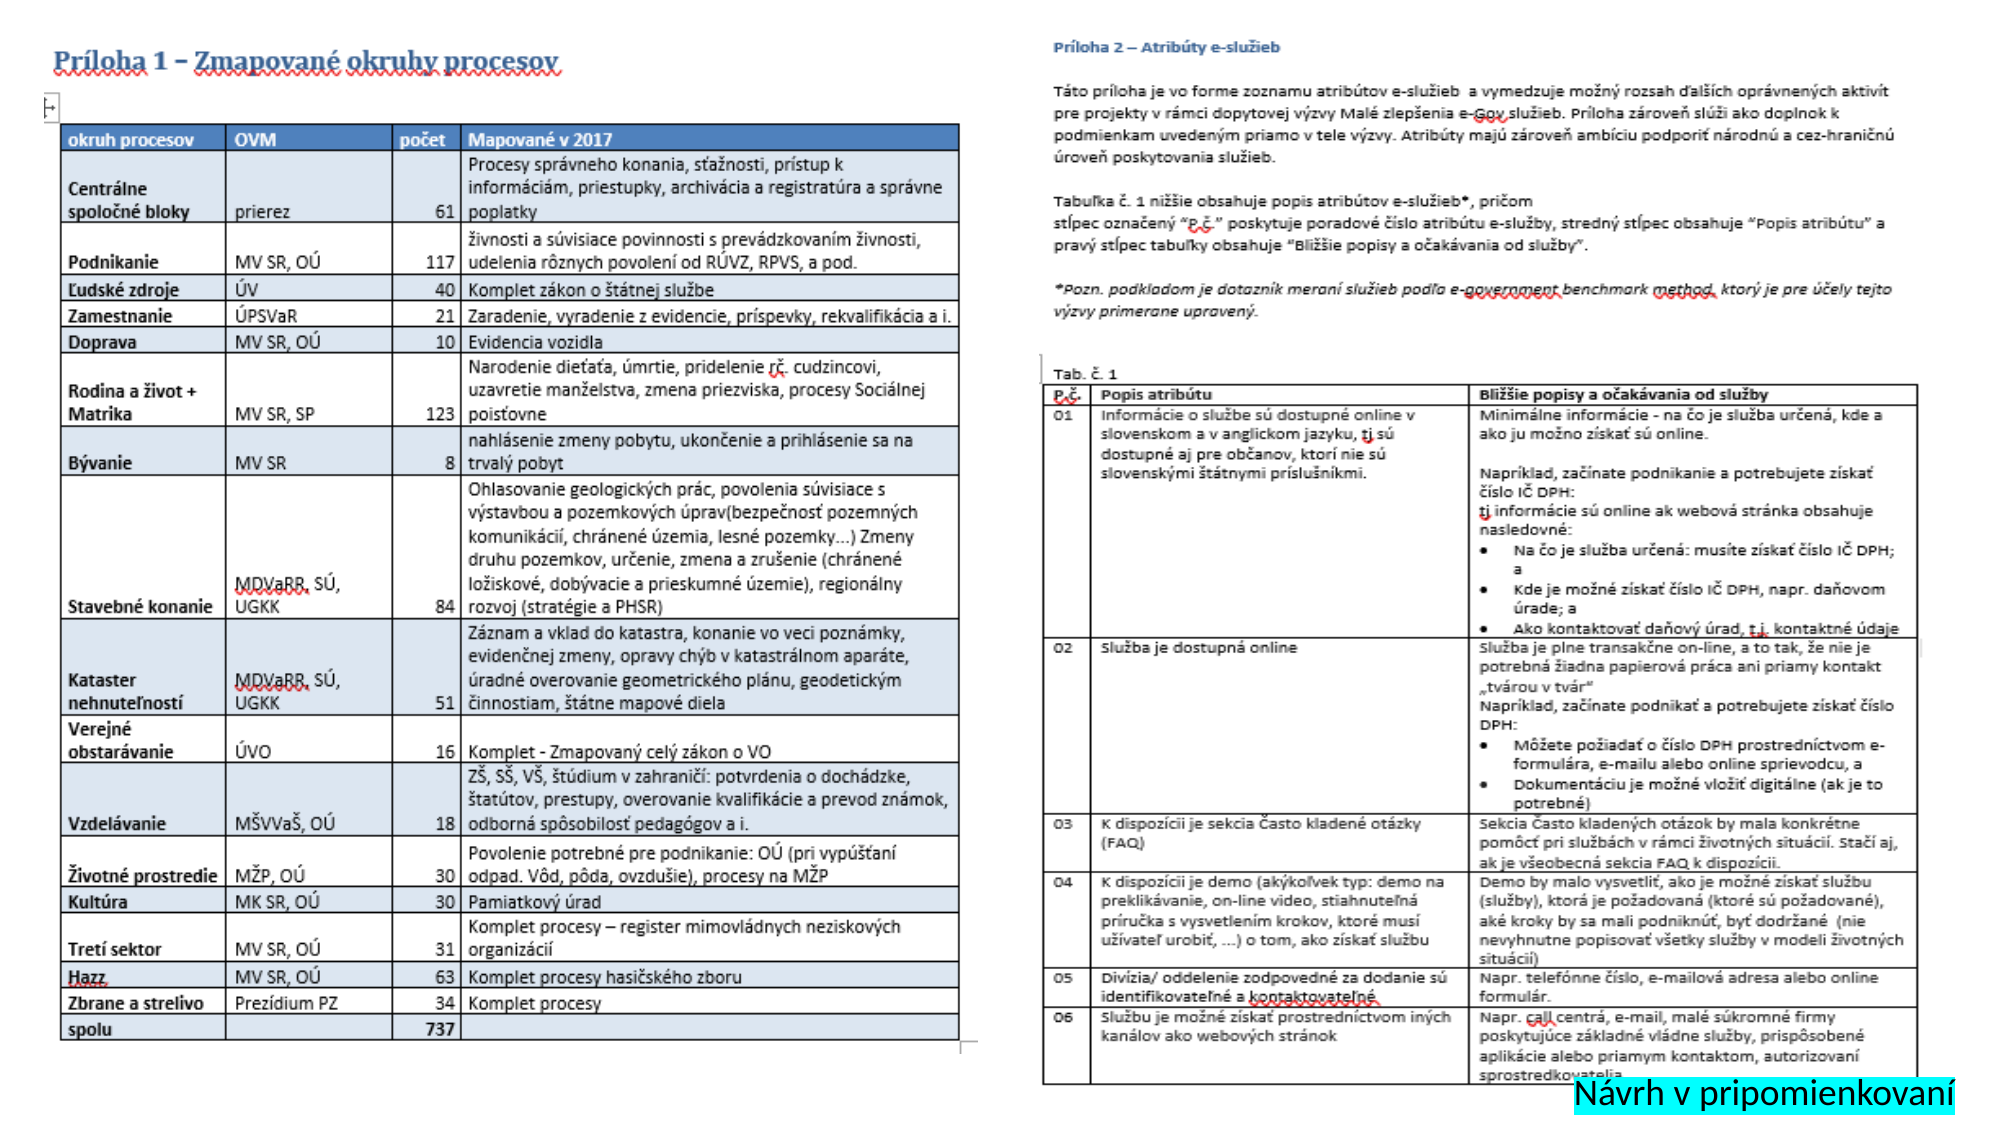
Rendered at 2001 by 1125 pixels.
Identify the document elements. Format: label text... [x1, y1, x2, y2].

picture [1039, 29, 1930, 1090]
text_box Návrh v pripomienkovaní [1531, 1060, 1998, 1121]
picture [44, 29, 978, 1054]
